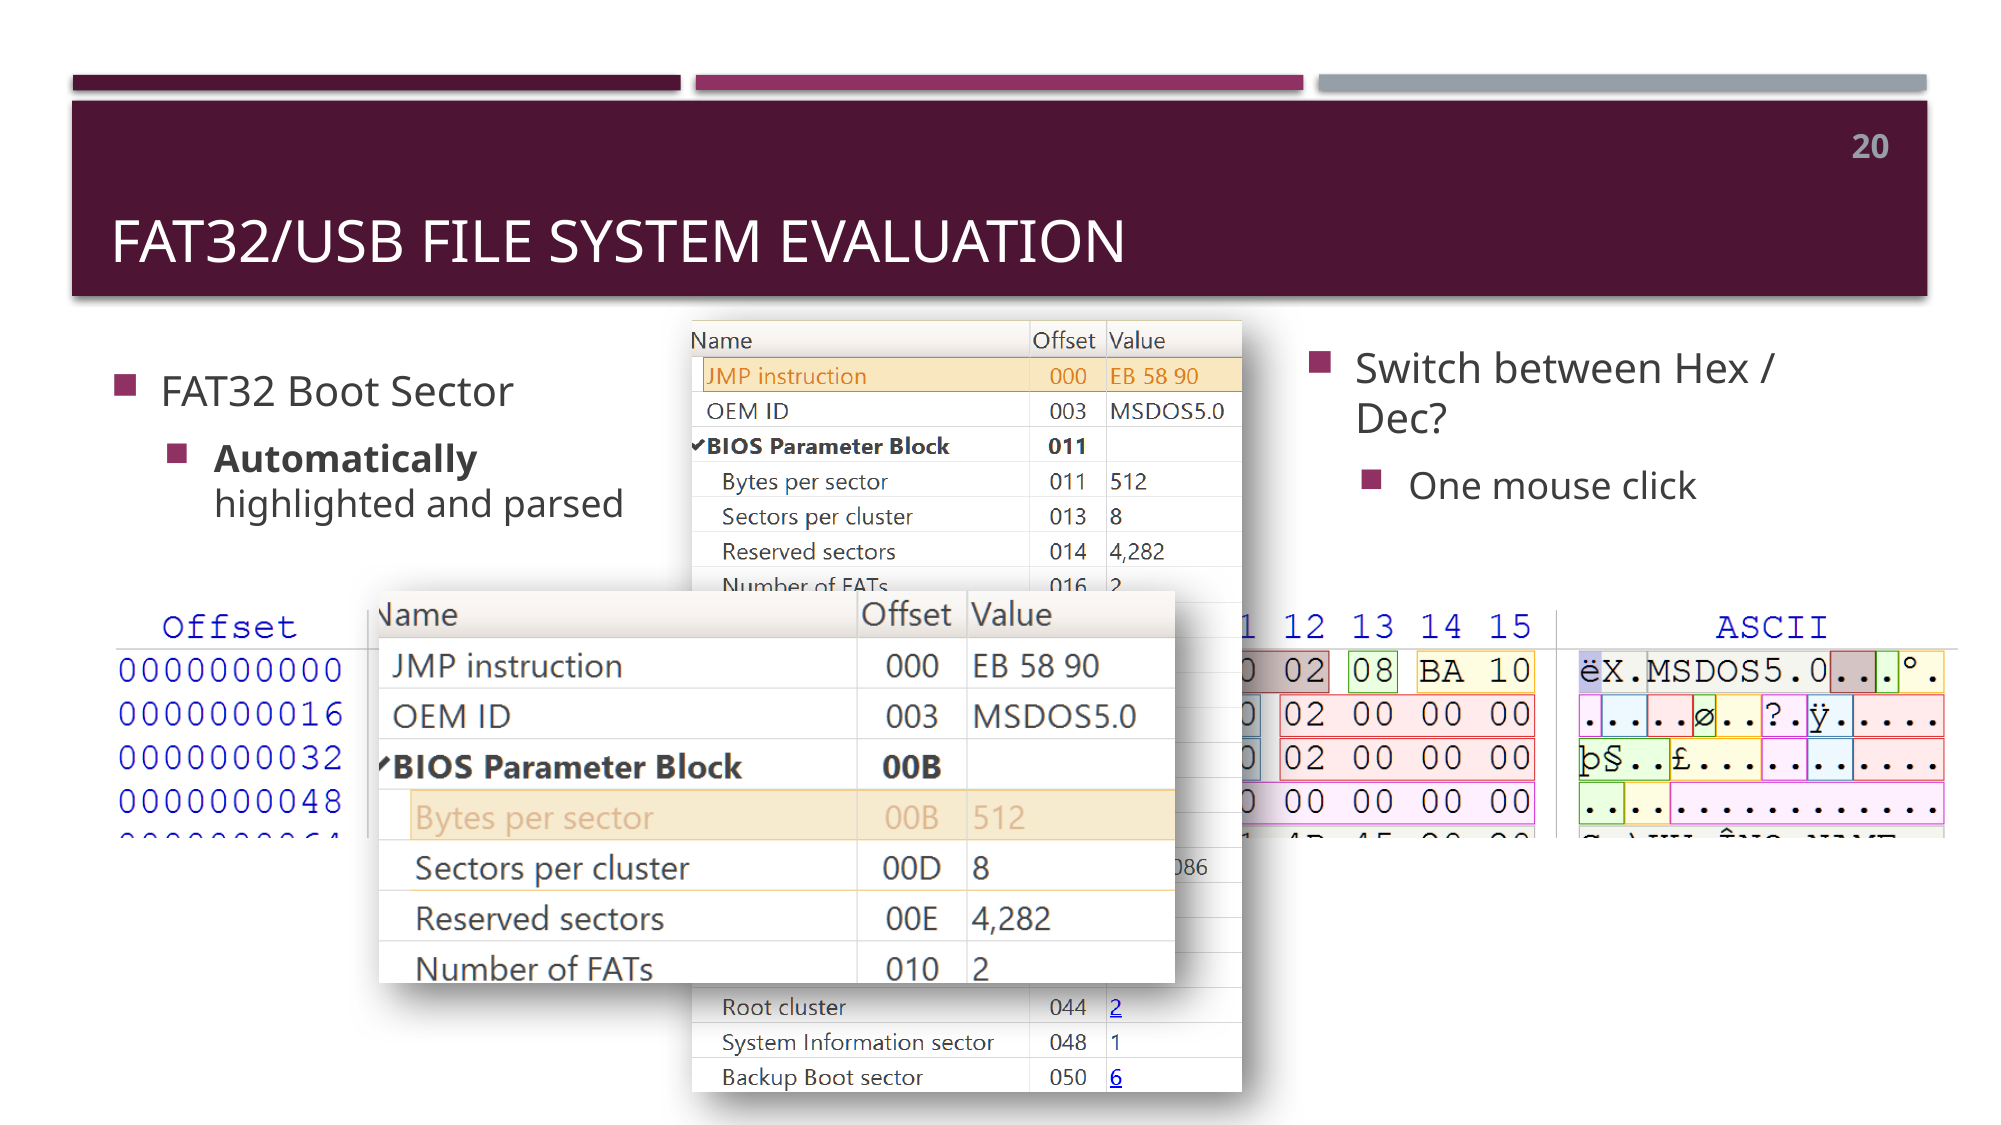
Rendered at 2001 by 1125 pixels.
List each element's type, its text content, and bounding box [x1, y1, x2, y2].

title FAT32/USB File System Evaluation [95, 115, 1905, 282]
picture [116, 319, 1959, 1093]
list FAT32 Boot Sector Automatically highlighted and parsed [95, 357, 647, 962]
text_box Switch between Hex / Dec? One mouse click [1289, 334, 1841, 572]
slide_number 20 [1732, 117, 1905, 178]
